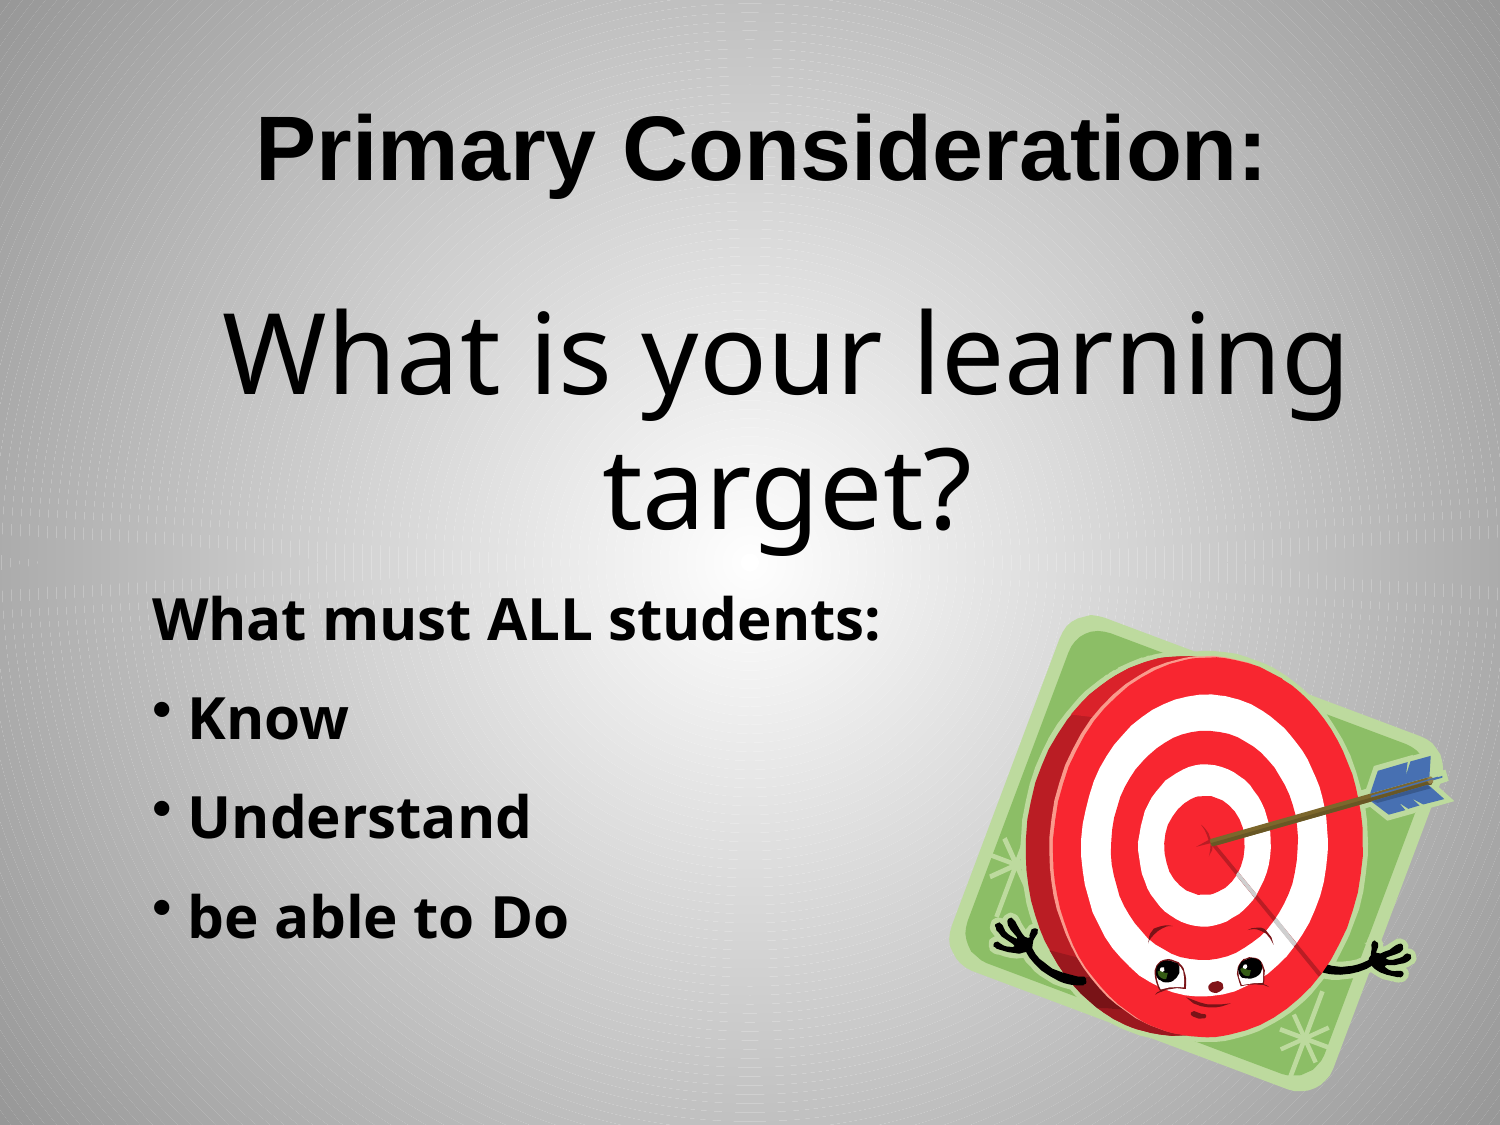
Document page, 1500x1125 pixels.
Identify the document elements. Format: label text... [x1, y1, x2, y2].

text_box What is your learning target? [162, 274, 1413, 560]
text_box What must ALL students: Know Understand be able to Do [137, 574, 963, 958]
title Primary Consideration: [87, 49, 1438, 238]
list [991, 657, 1443, 1053]
